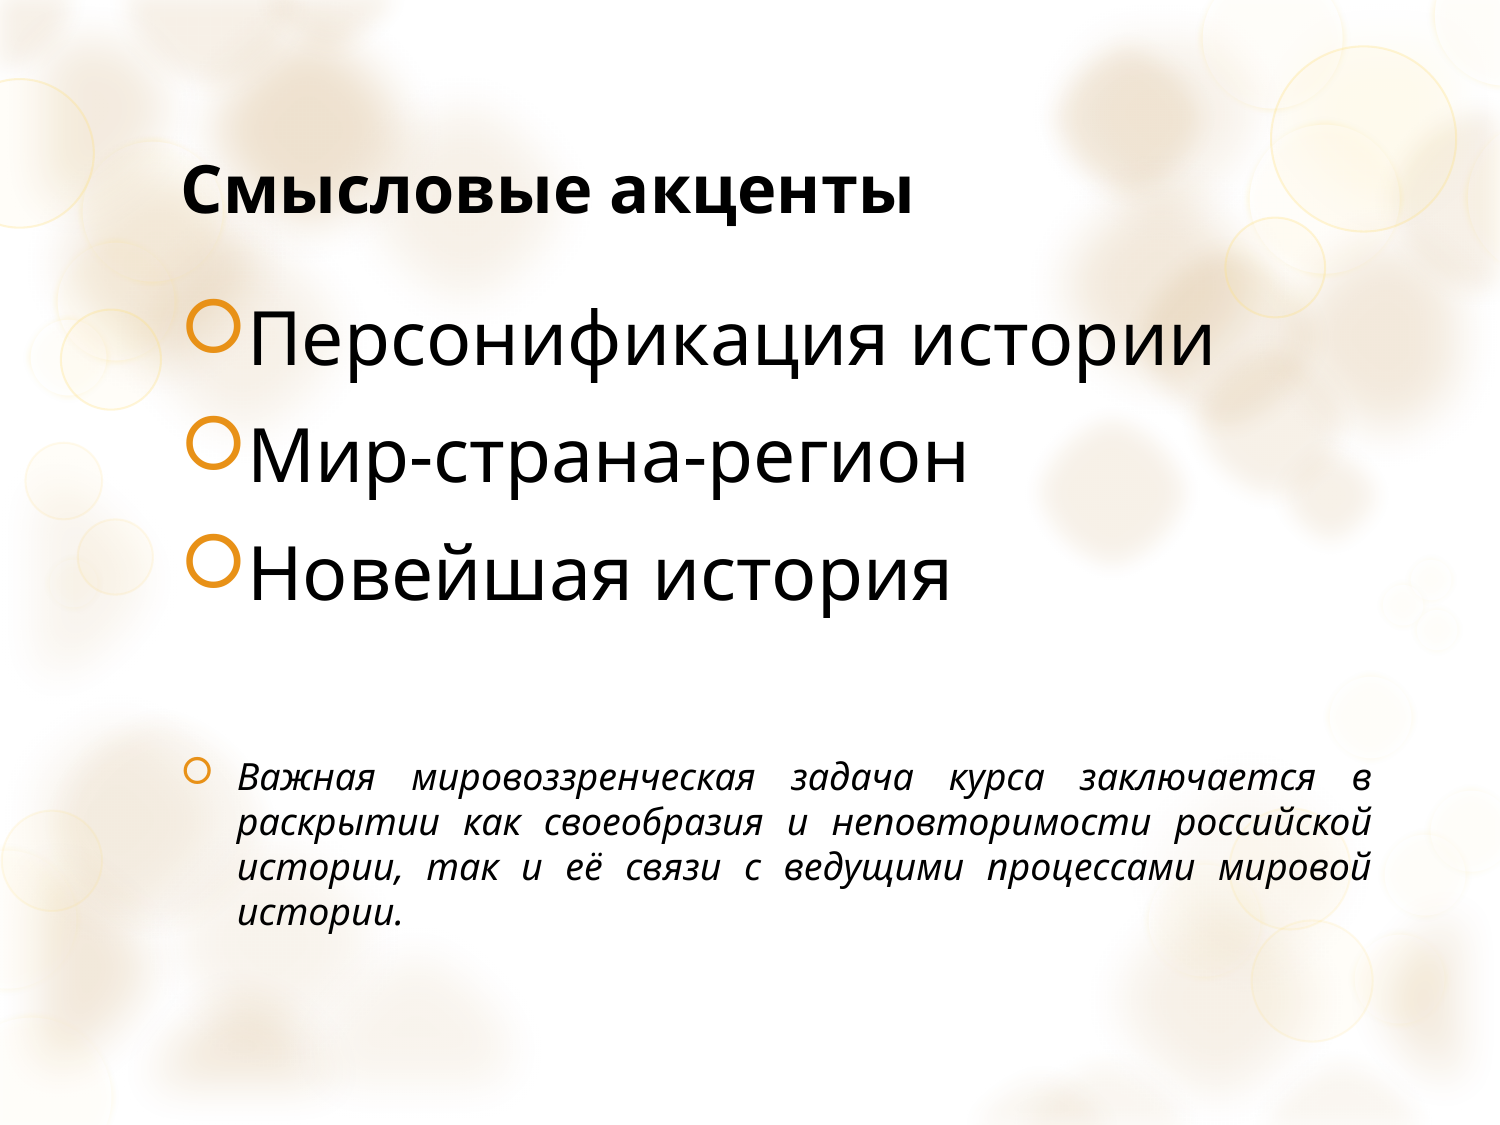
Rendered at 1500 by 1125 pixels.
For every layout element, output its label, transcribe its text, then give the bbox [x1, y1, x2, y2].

title Смысловые акценты [165, 110, 1335, 262]
list Персонификация истории Мир-страна-регион Новейшая история Важная мировоззренческая задача курса заключается в раскрытии как своеобразия и неповторимости российской истории, так и её связи с ведущими процессами мировой истории. [165, 262, 1388, 962]
